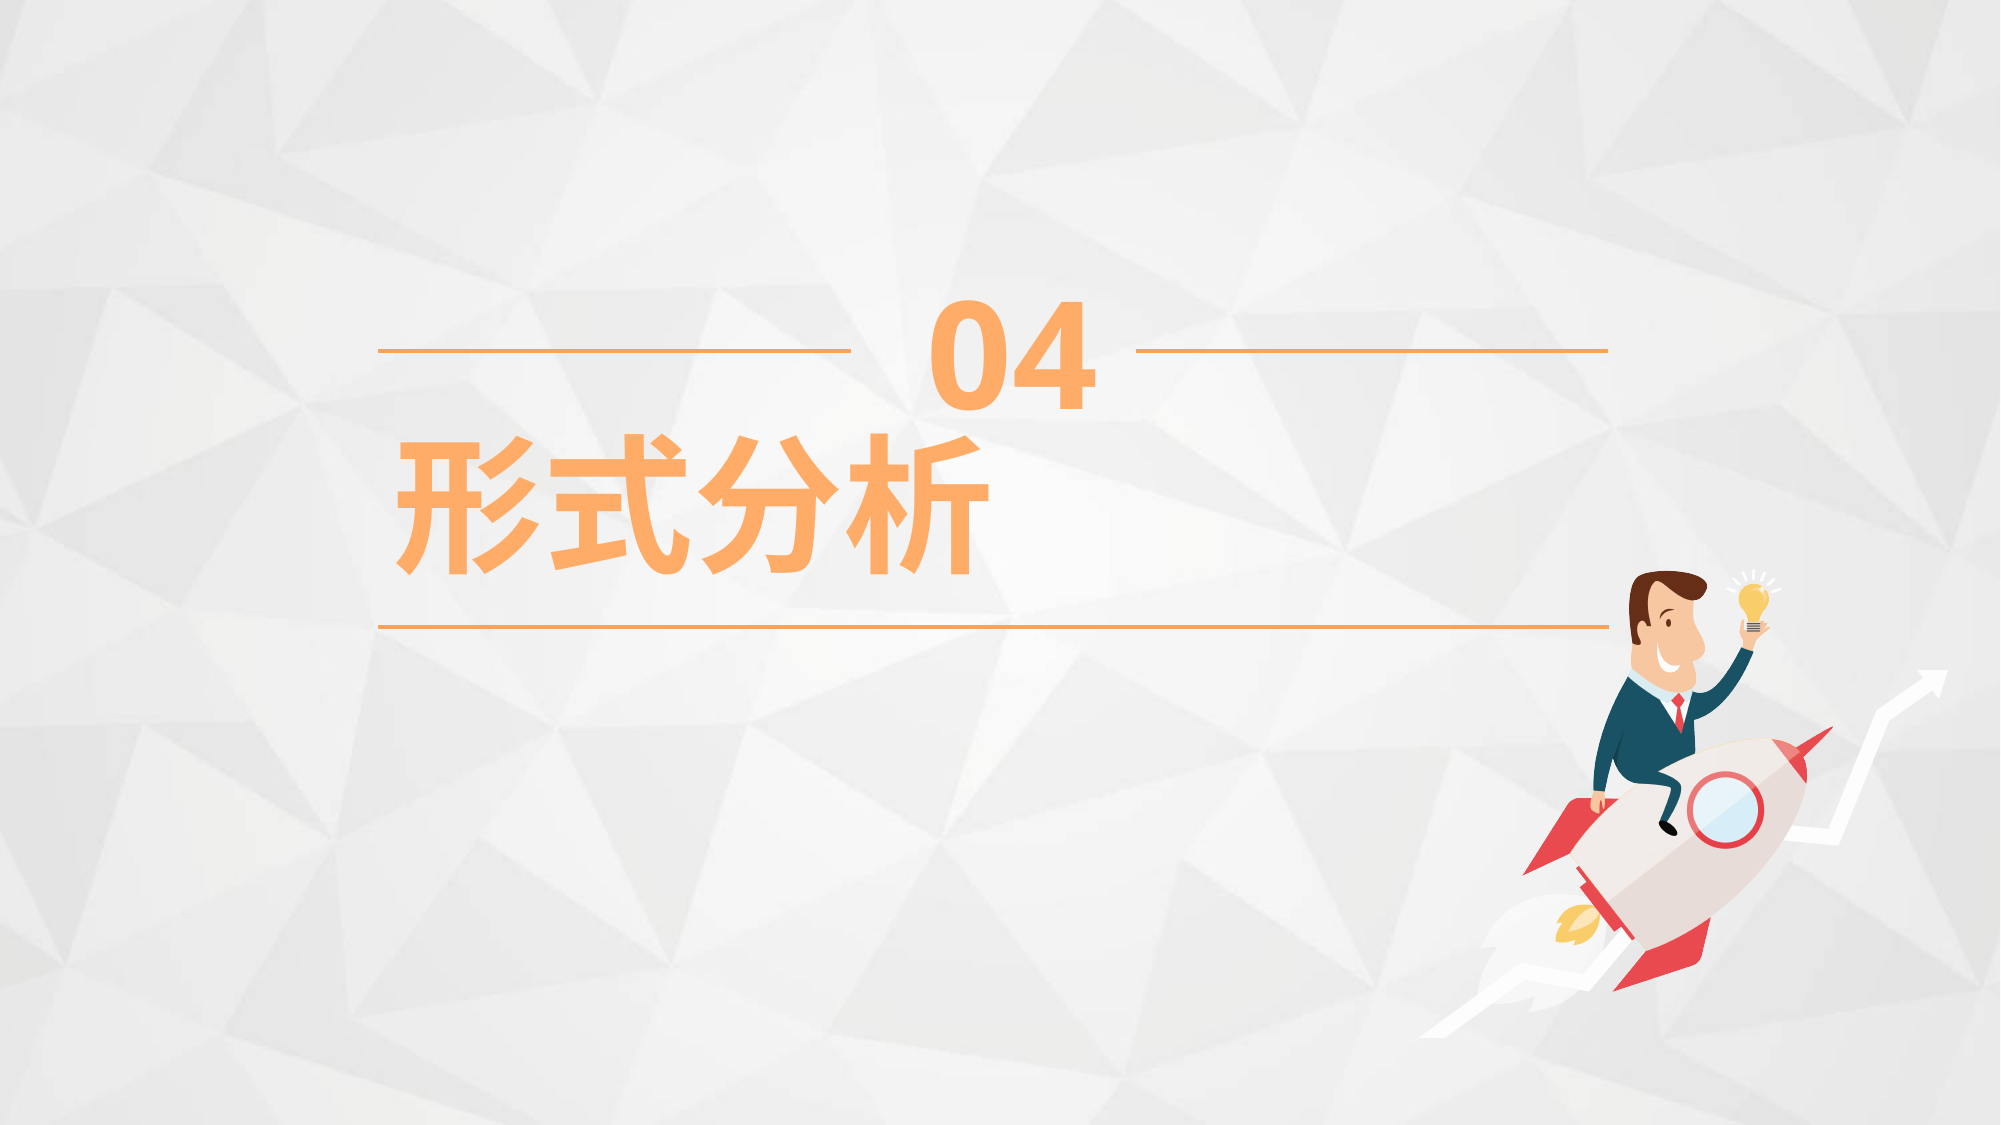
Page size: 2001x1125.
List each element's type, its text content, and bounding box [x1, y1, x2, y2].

text_box 形式分析 [378, 403, 1608, 599]
picture [0, 0, 2001, 1125]
text_box 04 [896, 252, 1128, 403]
